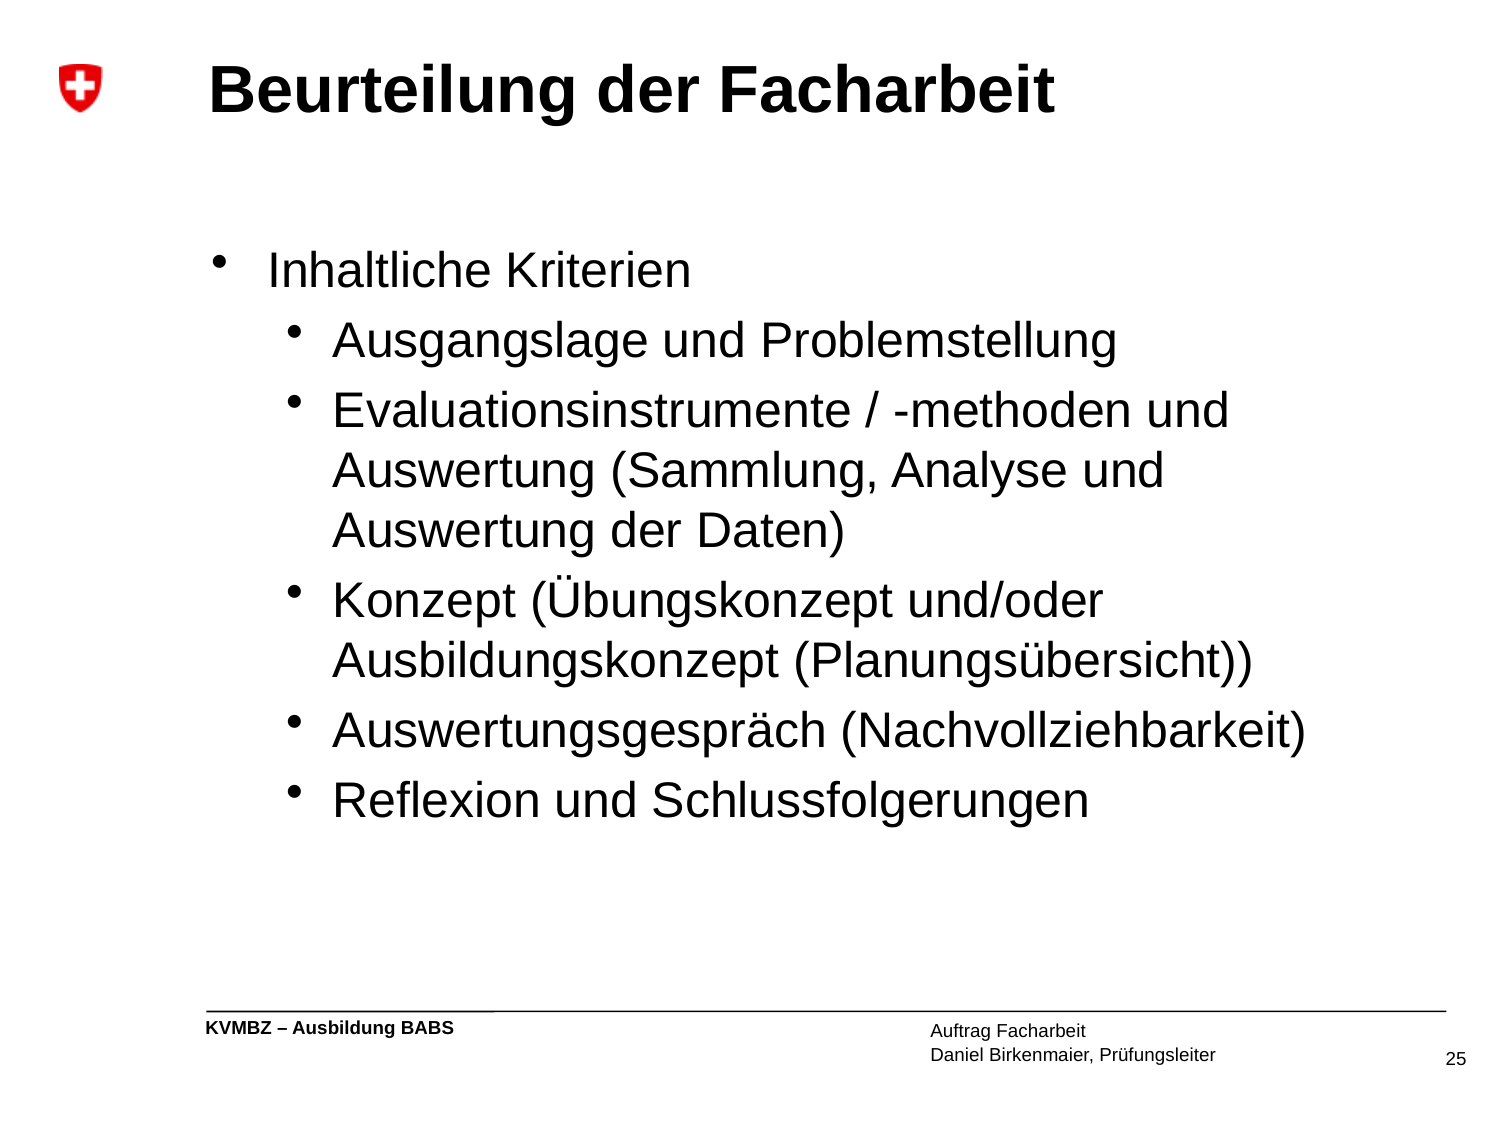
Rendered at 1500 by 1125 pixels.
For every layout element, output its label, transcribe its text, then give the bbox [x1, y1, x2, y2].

list Inhaltliche Kriterien Ausgangslage und Problemstellung Evaluationsinstrumente / -methoden und Auswertung (Sammlung, Analyse und Auswertung der Daten) Konzept (Übungskonzept und/oder Ausbildungskonzept (Planungsübersicht)) Auswertungsgespräch (Nachvollziehbarkeit) Reflexion und Schlussfolgerungen [210, 237, 1438, 1012]
slide_number Auftrag Facharbeit [915, 1011, 1447, 1048]
footer Daniel Birkenmaier, Prüfungsleiter [915, 1048, 1447, 1071]
title Beurteilung der Facharbeit [207, 45, 1433, 209]
picture [59, 64, 103, 114]
